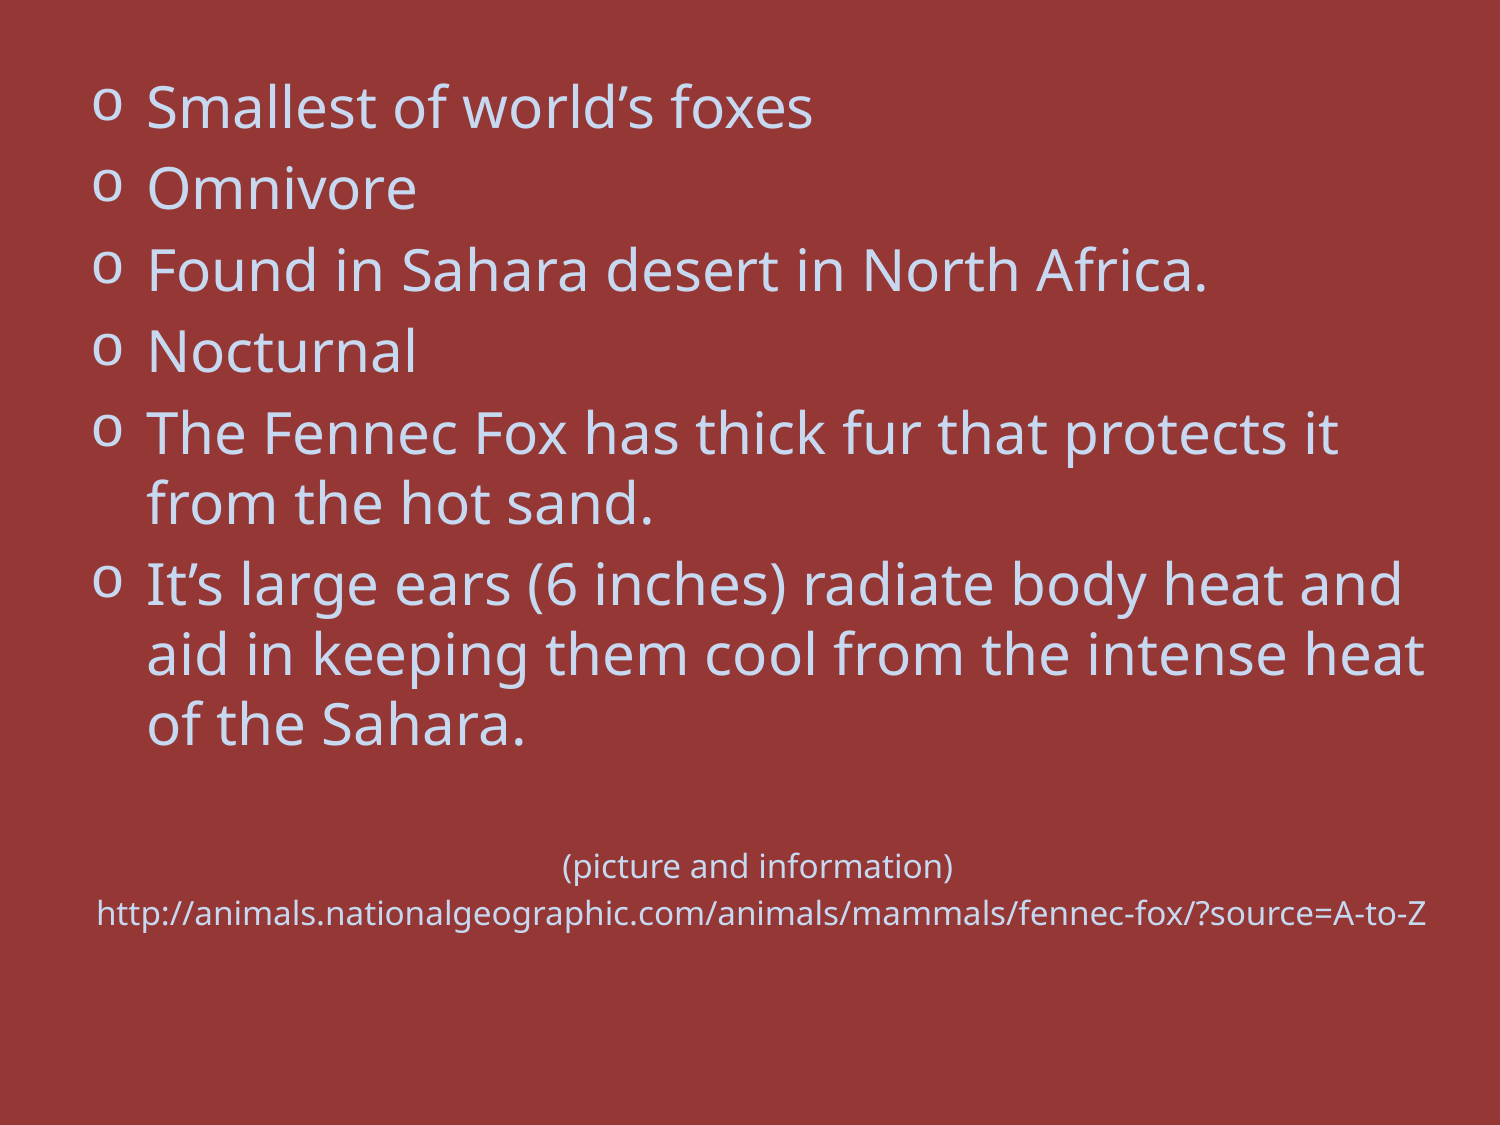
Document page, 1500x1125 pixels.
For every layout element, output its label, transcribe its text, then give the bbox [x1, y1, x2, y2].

list Smallest of world’s foxes Omnivore Found in Sahara desert in North Africa. Nocturnal The Fennec Fox has thick fur that protects it from the hot sand. It’s large ears (6 inches) radiate body heat and aid in keeping them cool from the intense heat of the Sahara. (picture and information) http://animals.nationalgeographic.com/animals/mammals/fennec-fox/?source=A-to-Z [75, 62, 1450, 1005]
